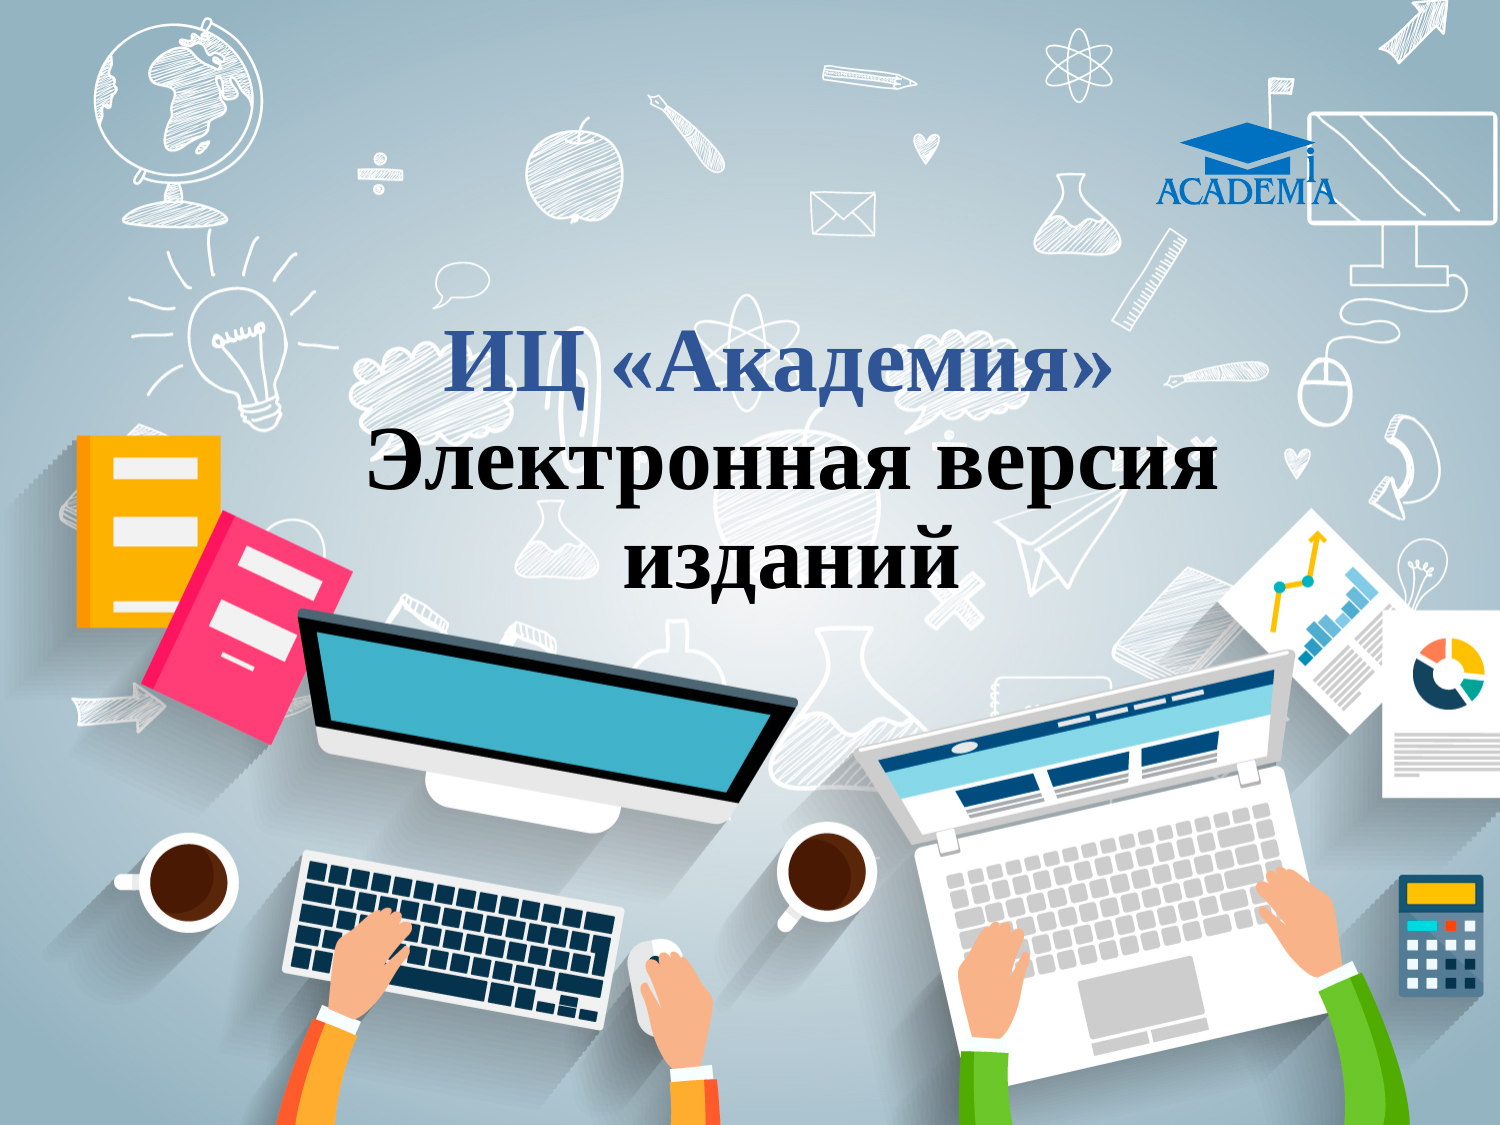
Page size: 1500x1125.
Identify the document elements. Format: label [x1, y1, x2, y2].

text_box [1155, 122, 1337, 205]
picture [0, 0, 1500, 1125]
